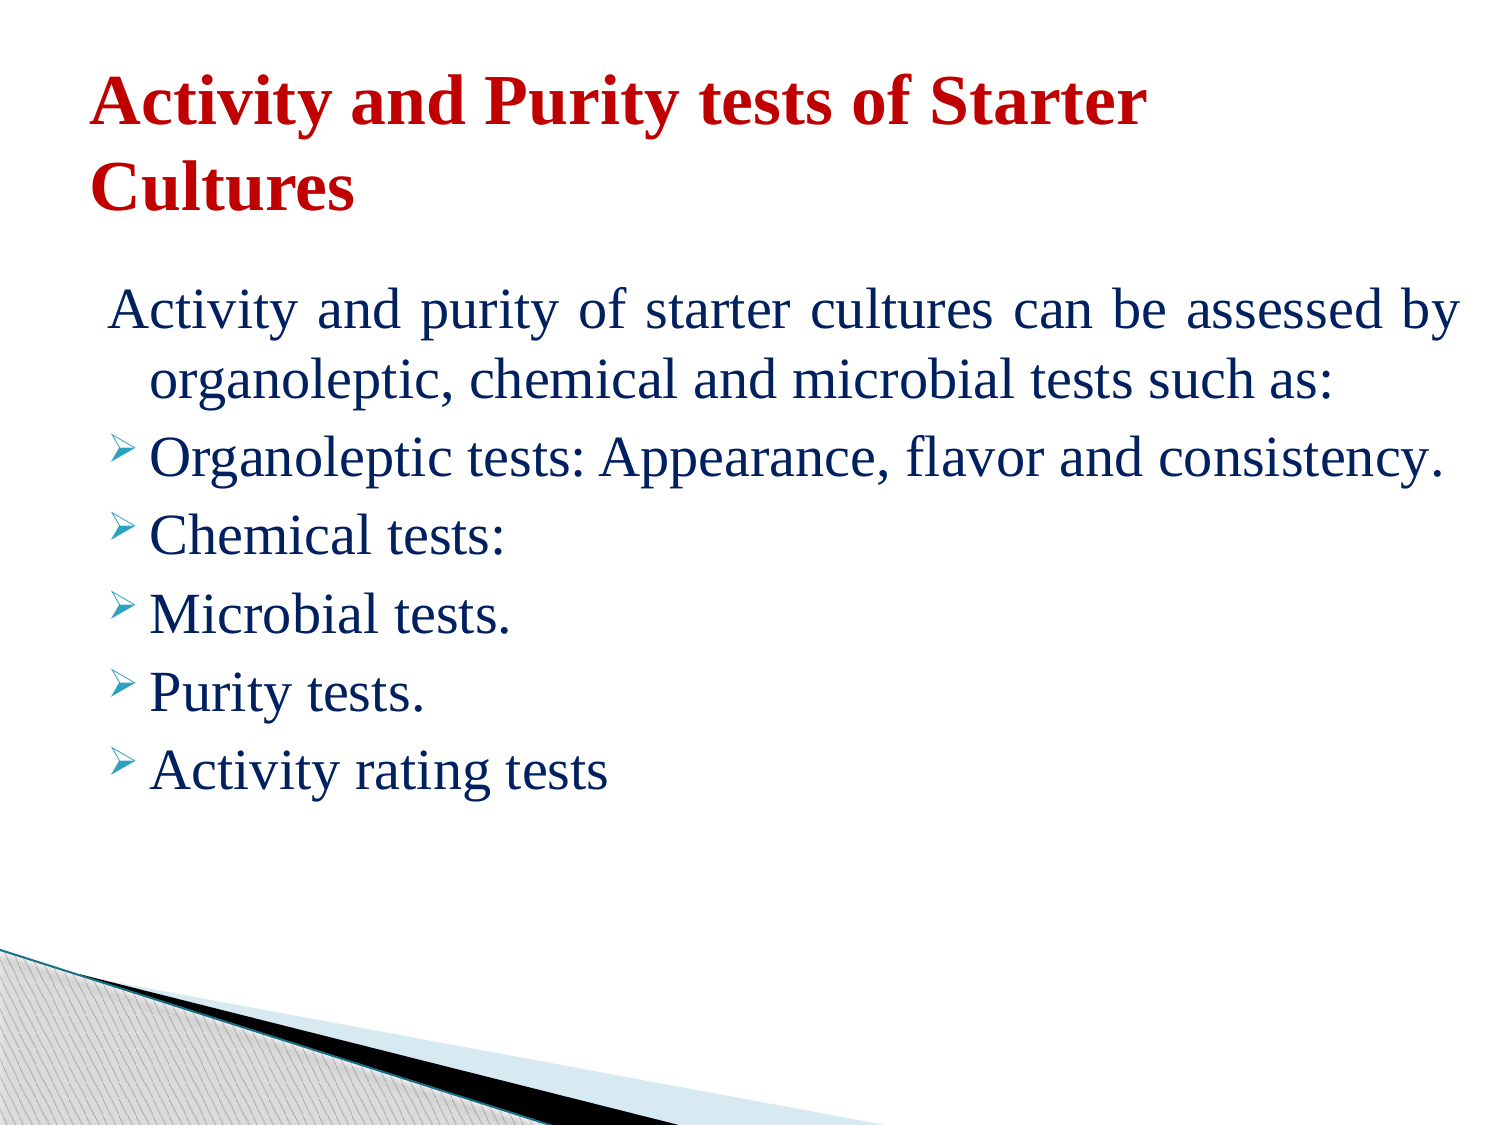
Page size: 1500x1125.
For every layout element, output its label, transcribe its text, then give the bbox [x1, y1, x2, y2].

list Activity and purity of starter cultures can be assessed by organoleptic, chemical and microbial tests such as: Organoleptic tests: Appearance, flavor and consistency. Chemical tests: Microbial tests. Purity tests. Activity rating tests [75, 262, 1477, 1005]
title Activity and Purity tests of Starter Cultures [75, 45, 1425, 233]
